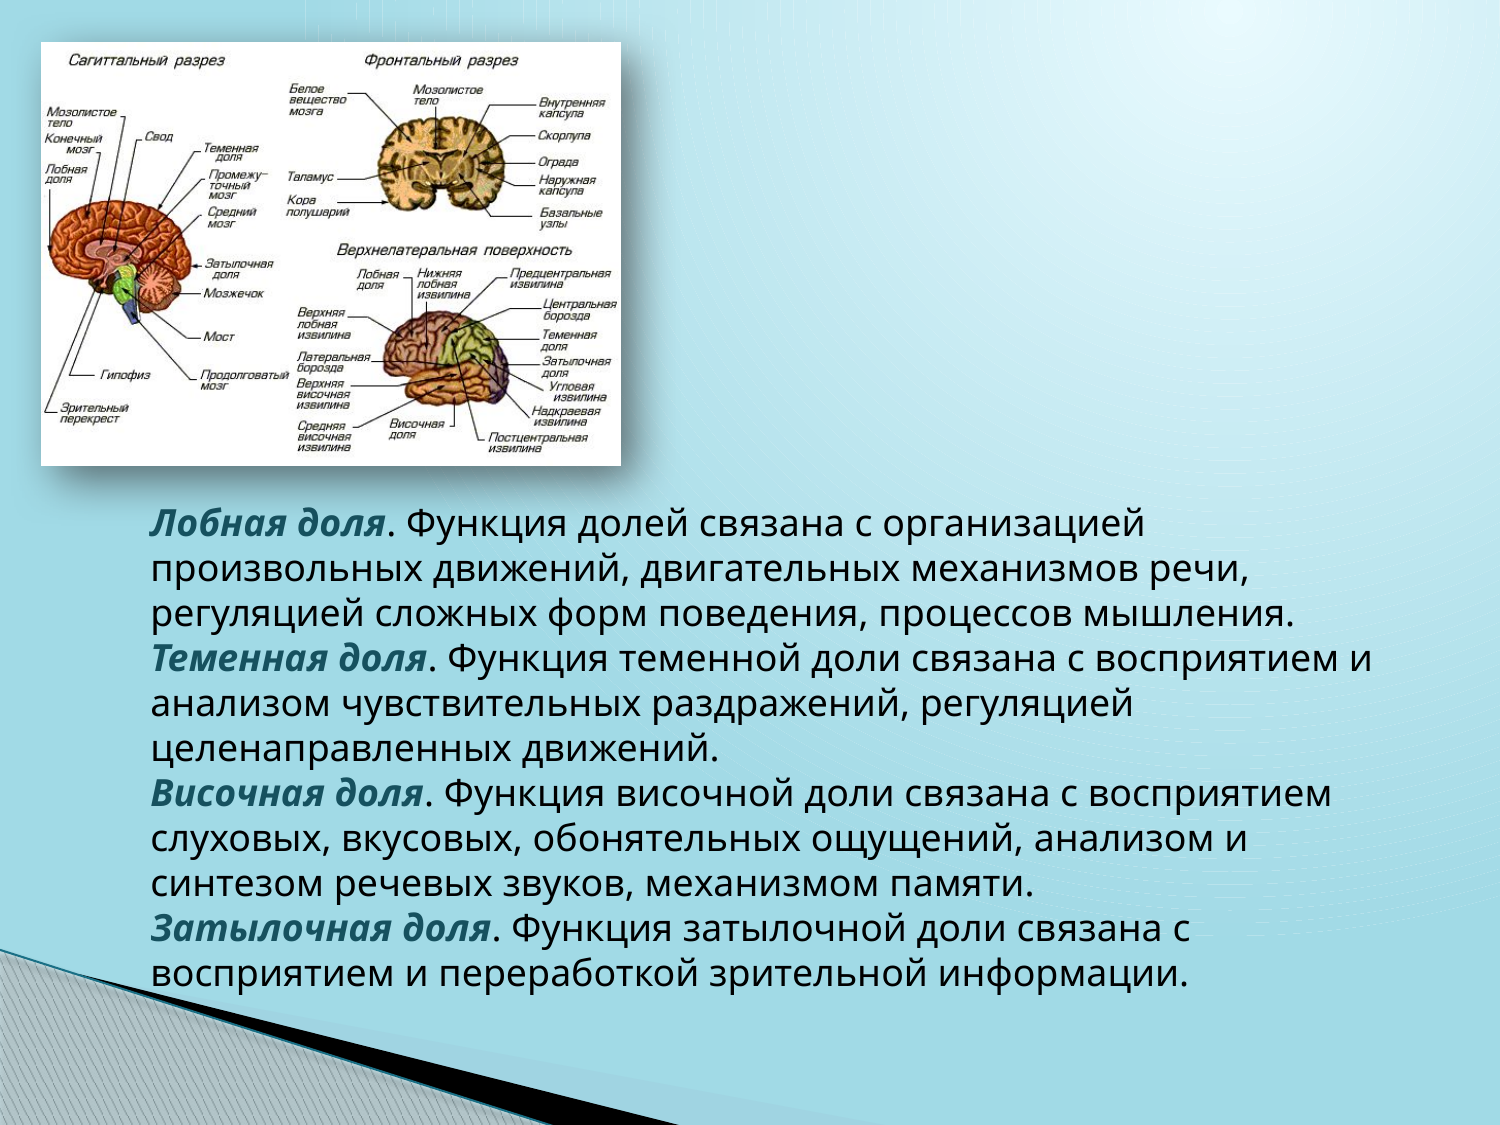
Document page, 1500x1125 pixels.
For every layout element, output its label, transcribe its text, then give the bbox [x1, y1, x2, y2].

text_box Лобная доля. Функция долей связана с организацией произвольных движений, двигательных механизмов речи, регуляцией сложных форм поведения, процессов мышления. Теменная доля. Функция теменной доли связана с восприятием и анализом чувствительных раздражений, регуляцией целенаправленных движений. Височная доля. Функция височной доли связана с восприятием слуховых, вкусовых, обонятельных ощущений, анализом и синтезом речевых звуков, механизмом памяти. Затылочная доля. Функция затылочной доли связана с восприятием и переработкой зрительной информации. [135, 491, 1435, 1002]
picture [40, 42, 621, 466]
